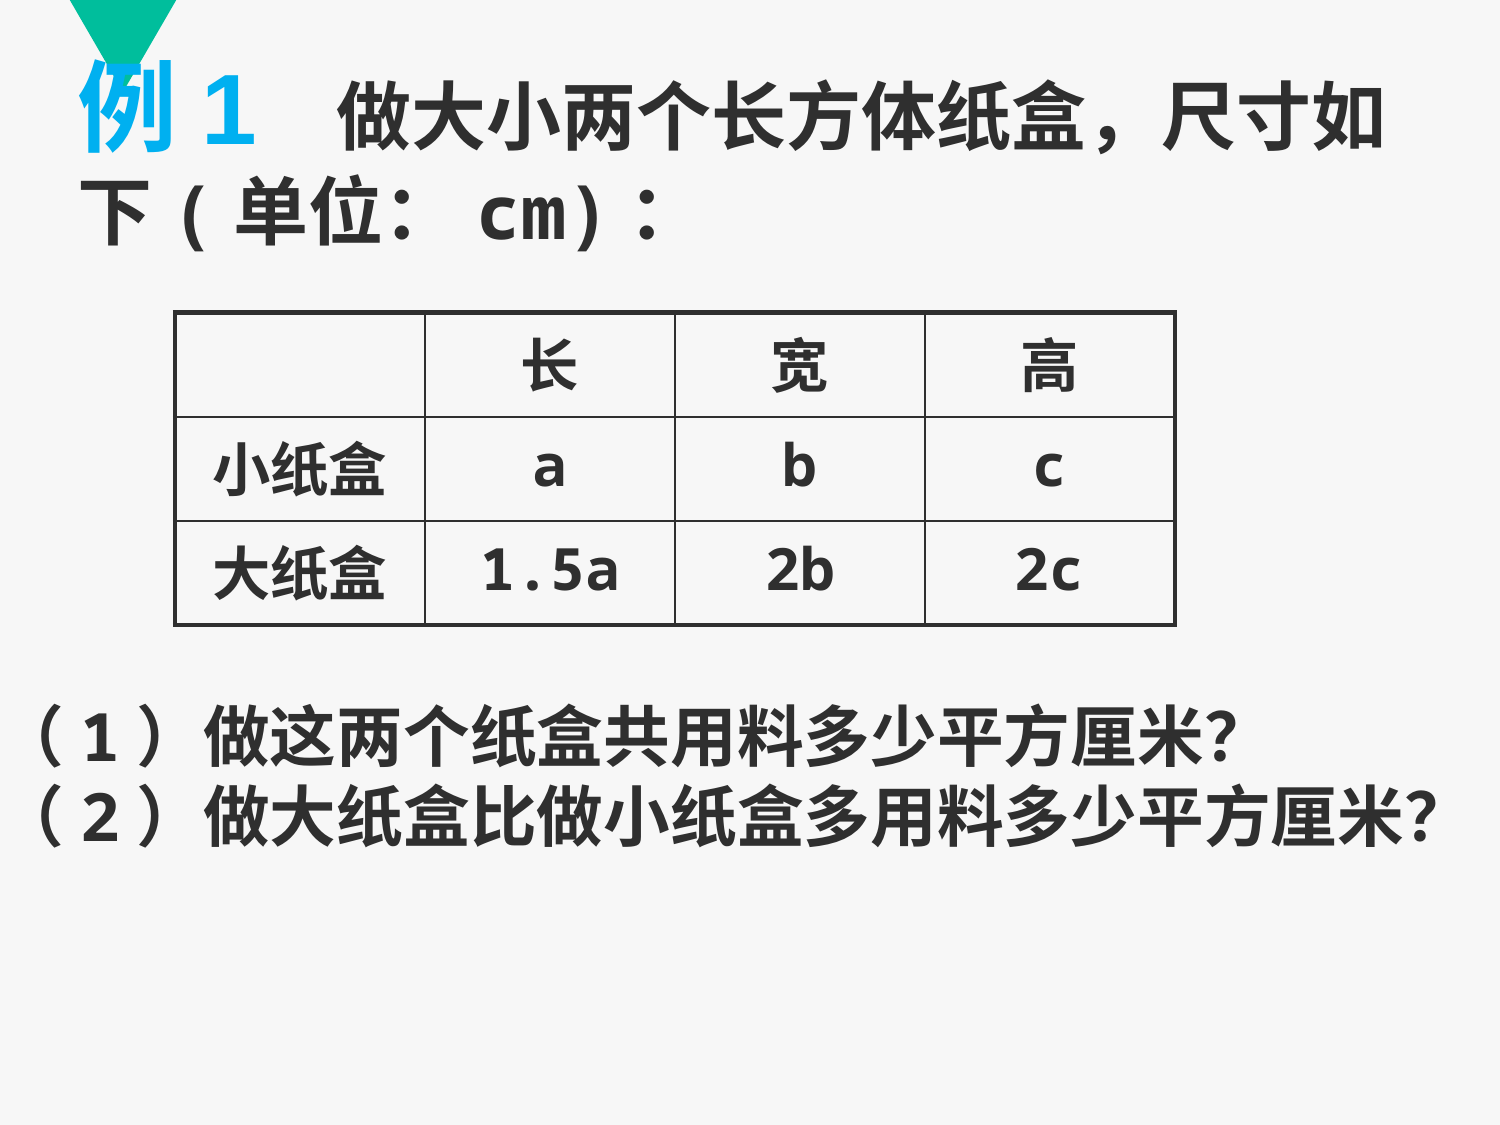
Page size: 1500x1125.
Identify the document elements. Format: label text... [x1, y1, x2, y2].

table_cell 2c [926, 522, 1173, 623]
table_cell a [426, 418, 674, 520]
table_header [177, 315, 424, 416]
table_header 长 [426, 315, 674, 416]
table_header 高 [926, 315, 1173, 416]
table_cell 2b [676, 522, 924, 623]
text_box （1）做这两个纸盒共用料多少平方厘米？ （2）做大纸盒比做小纸盒多用料多少平方厘米？ [0, 687, 1487, 863]
table_cell b [676, 418, 924, 520]
table_cell 大纸盒 [177, 522, 424, 623]
table_cell c [926, 418, 1173, 520]
table_header 宽 [676, 315, 924, 416]
table_cell 小纸盒 [177, 418, 424, 520]
table_cell 1.5a [426, 522, 674, 623]
text_box 例1 做大小两个长方体纸盒，尺寸如下(单位：cm)： [62, 37, 1413, 263]
